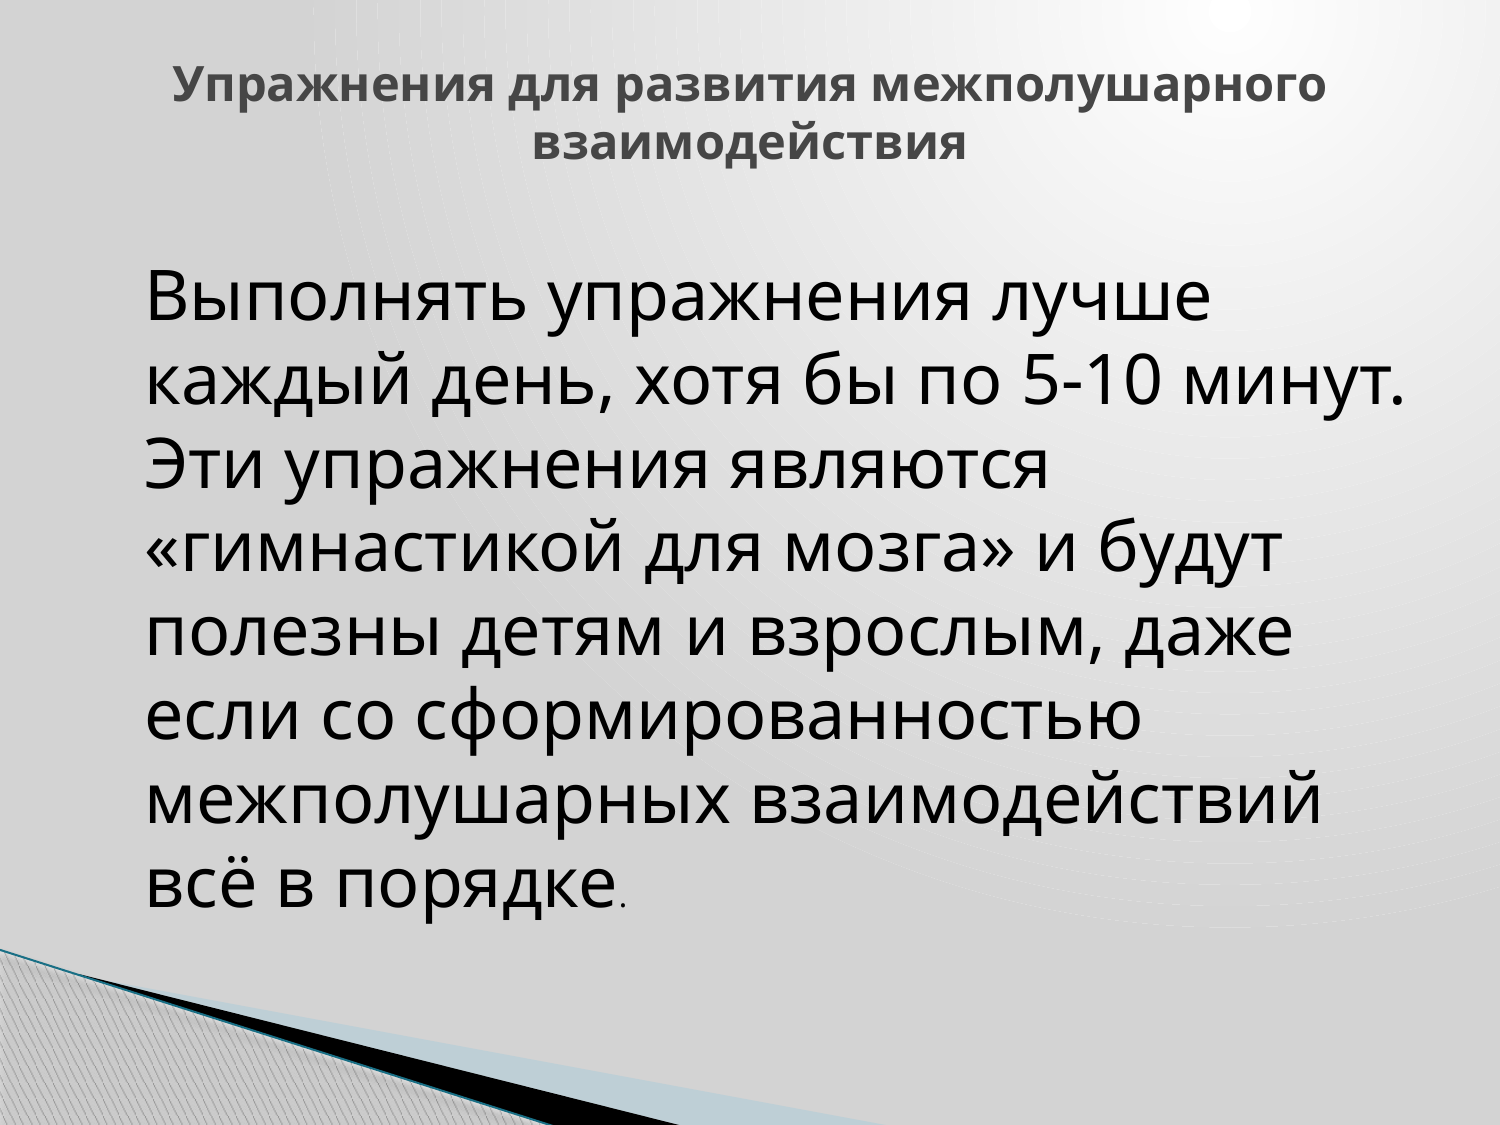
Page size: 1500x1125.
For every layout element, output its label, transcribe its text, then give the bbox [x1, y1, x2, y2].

title Упражнения для развития межполушарного взаимодействия [75, 45, 1425, 233]
list Выполнять упражнения лучше каждый день, хотя бы по 5-10 минут. Эти упражнения являются «гимнастикой для мозга» и будут полезны детям и взрослым, даже если со сформированностью межполушарных взаимодействий всё в порядке. [74, 242, 1426, 986]
